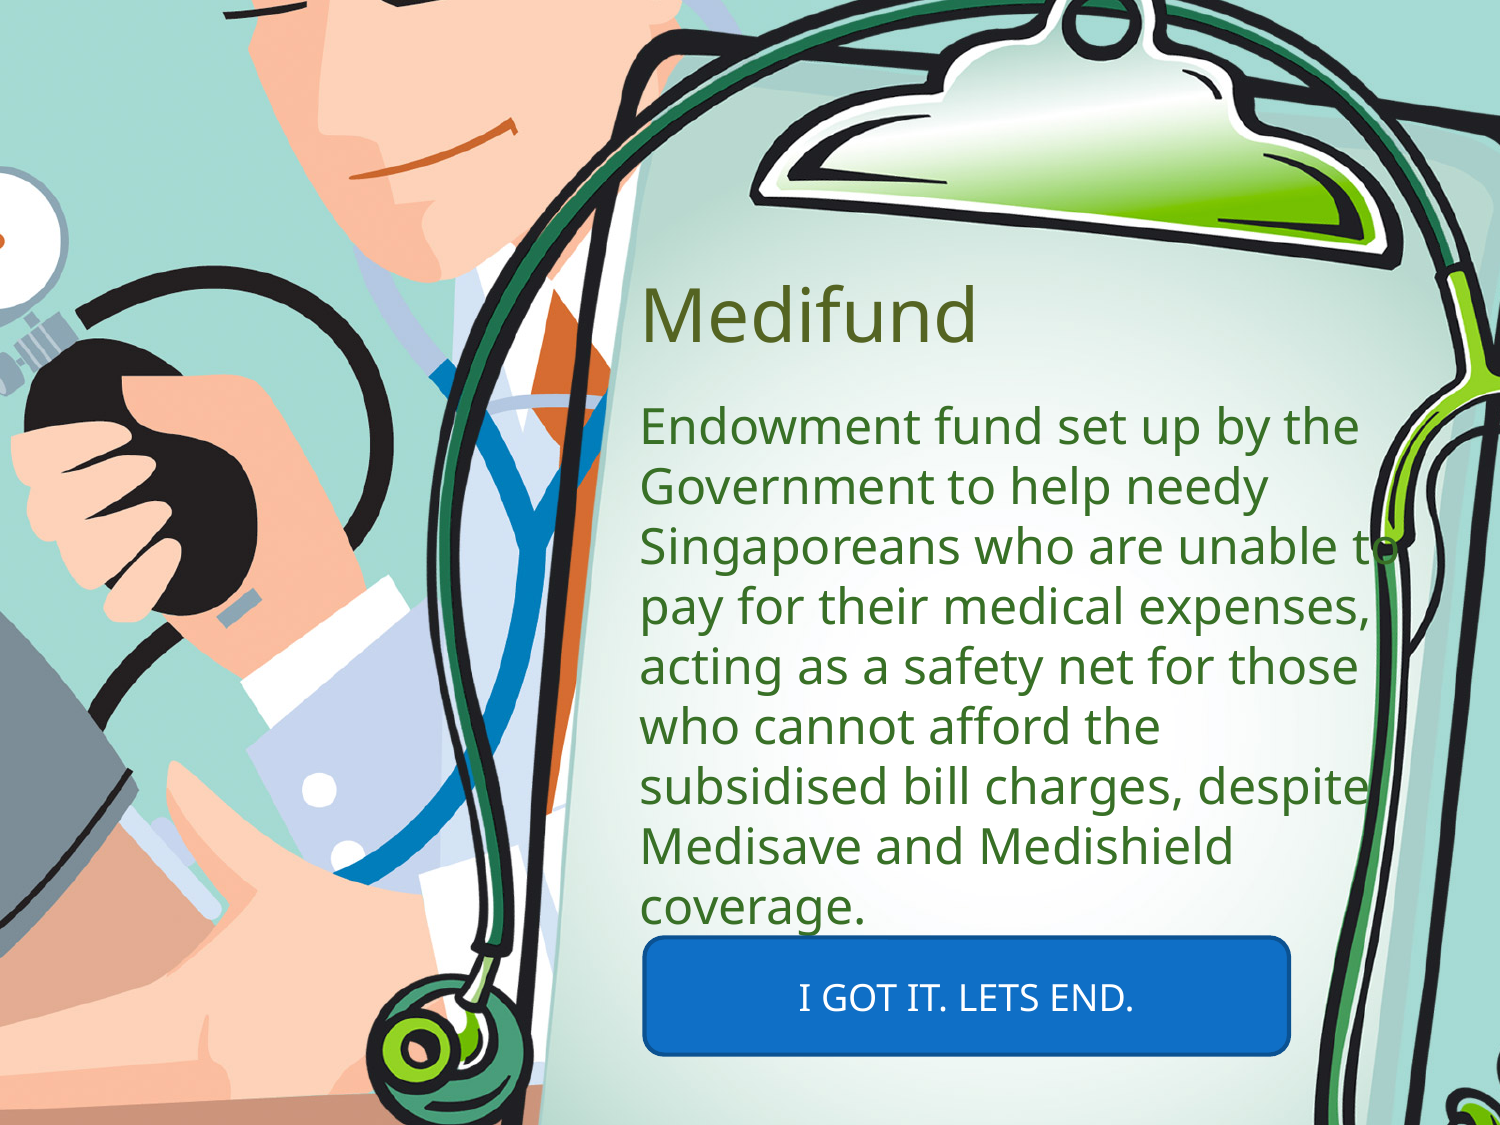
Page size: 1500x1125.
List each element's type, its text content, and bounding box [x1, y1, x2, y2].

title Medifund [624, 274, 1500, 351]
list Endowment fund set up by the Government to help needy Singaporeans who are unable to pay for their medical expenses, acting as a safety net for those who cannot afford the subsidised bill charges, despite Medisave and Medishield coverage. [624, 387, 1438, 1038]
picture [0, 0, 1500, 1125]
text_box I GOT IT. LETS END. [642, 935, 1292, 1057]
